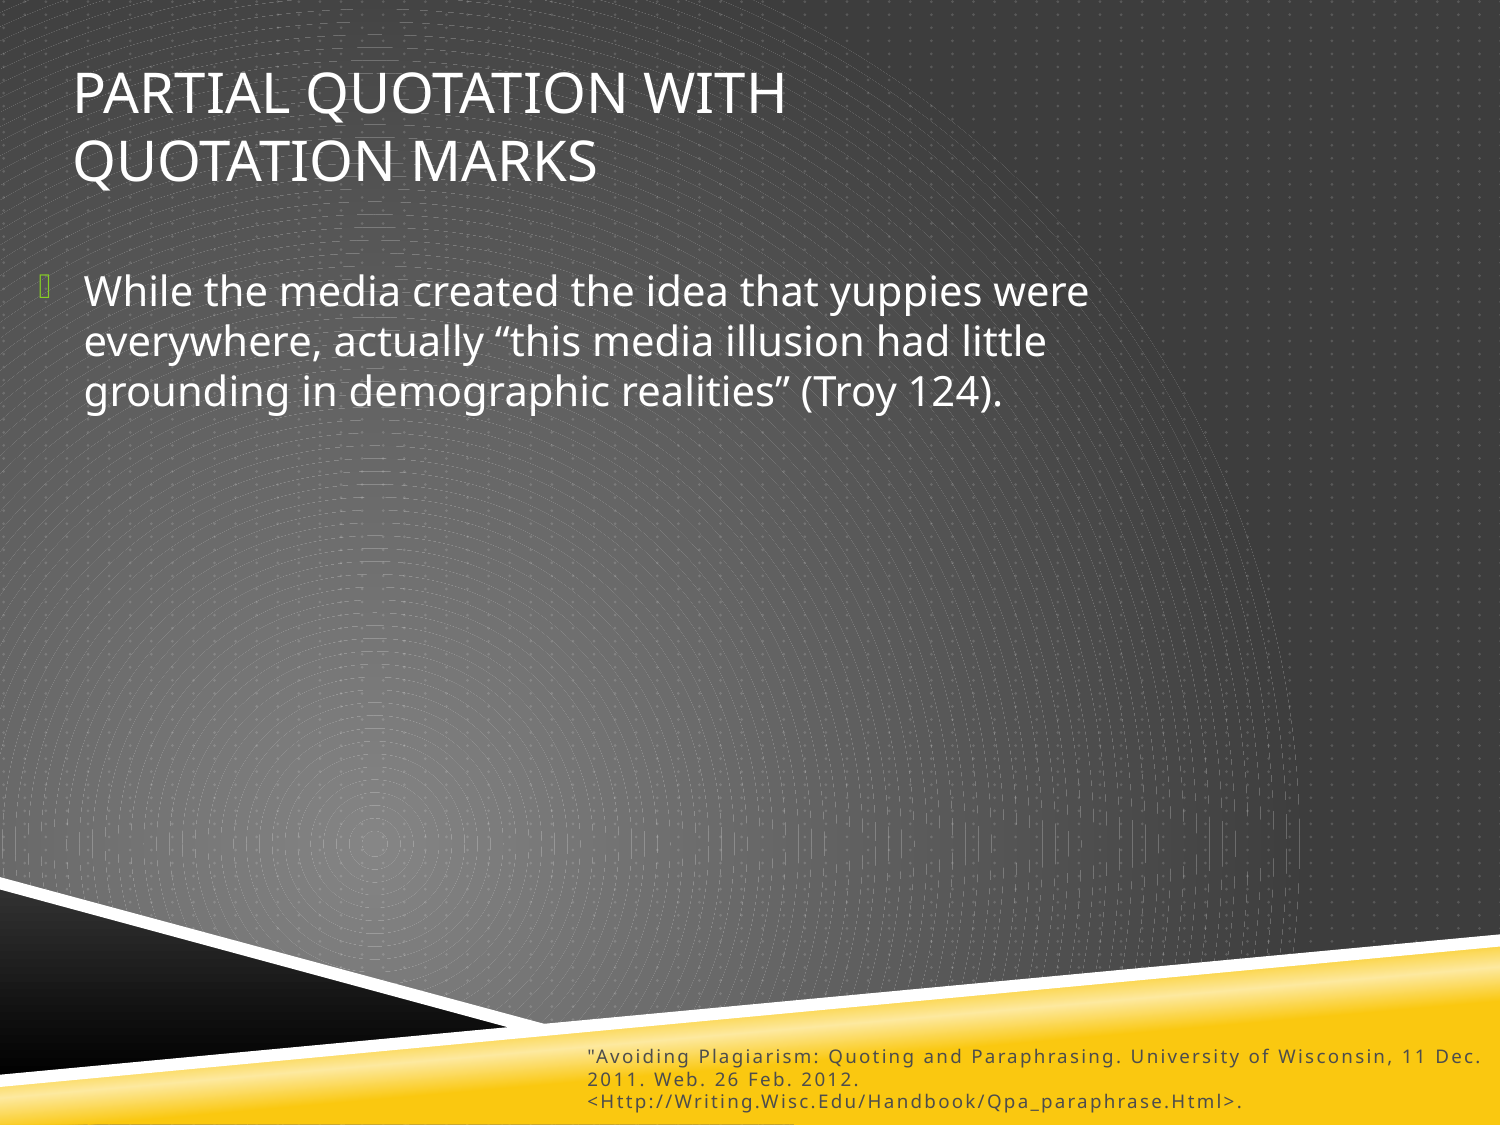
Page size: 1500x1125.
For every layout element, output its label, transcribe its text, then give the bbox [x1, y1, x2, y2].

title Partial Quotation With Quotation Marks [72, 50, 1498, 200]
list While the media created the idea that yuppies were everywhere, actually “this media illusion had little grounding in demographic realities” (Troy 124). [27, 257, 1189, 845]
footer "Avoiding Plagiarism: Quoting and Paraphrasing. University of Wisconsin, 11 Dec. 2011. Web. 26 Feb. 2012. <Http://Writing.Wisc.Edu/Handbook/Qpa_paraphrase.Html>. [587, 1037, 1500, 1113]
